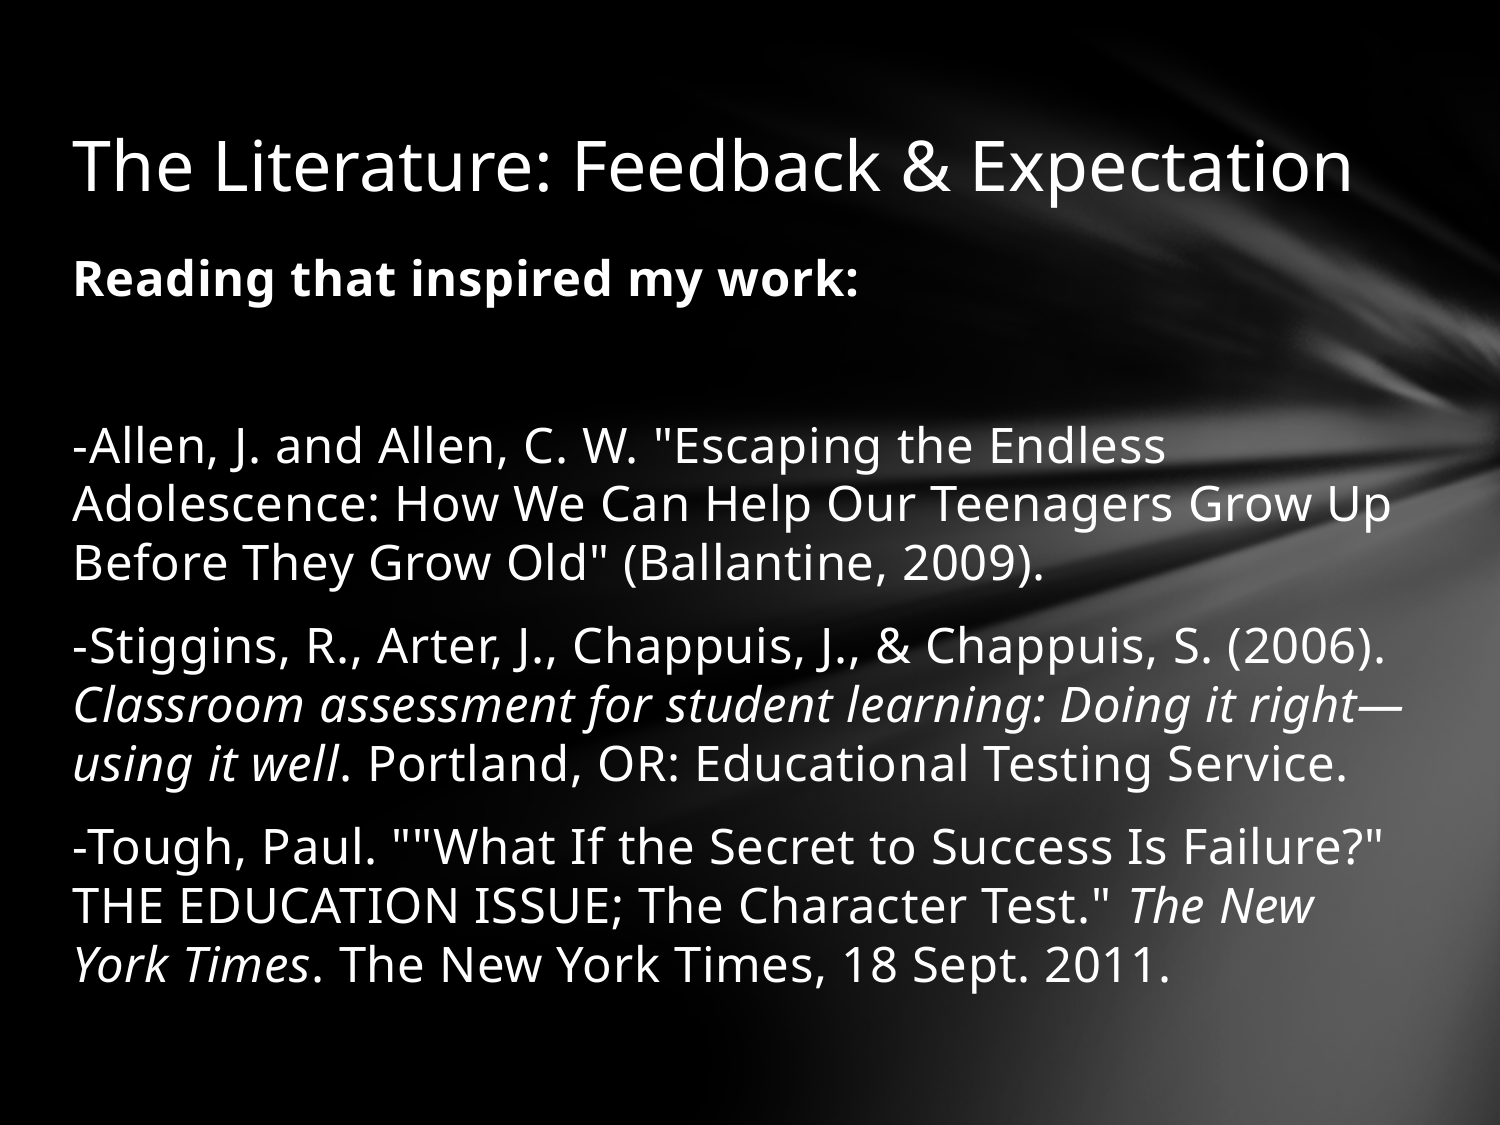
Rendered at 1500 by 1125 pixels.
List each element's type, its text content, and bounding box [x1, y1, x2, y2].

title The Literature: Feedback & Expectation [57, 37, 1388, 213]
list Reading that inspired my work: -Allen, J. and Allen, C. W. "Escaping the Endless Adolescence: How We Can Help Our Teenagers Grow Up Before They Grow Old" (Ballantine, 2009). -Stiggins, R., Arter, J., Chappuis, J., & Chappuis, S. (2006). Classroom assessment for student learning: Doing it right—using it well. Portland, OR: Educational Testing Service. -Tough, Paul. ""What If the Secret to Success Is Failure?" THE EDUCATION ISSUE; The Character Test." The New York Times. The New York Times, 18 Sept. 2011. [57, 239, 1438, 1015]
